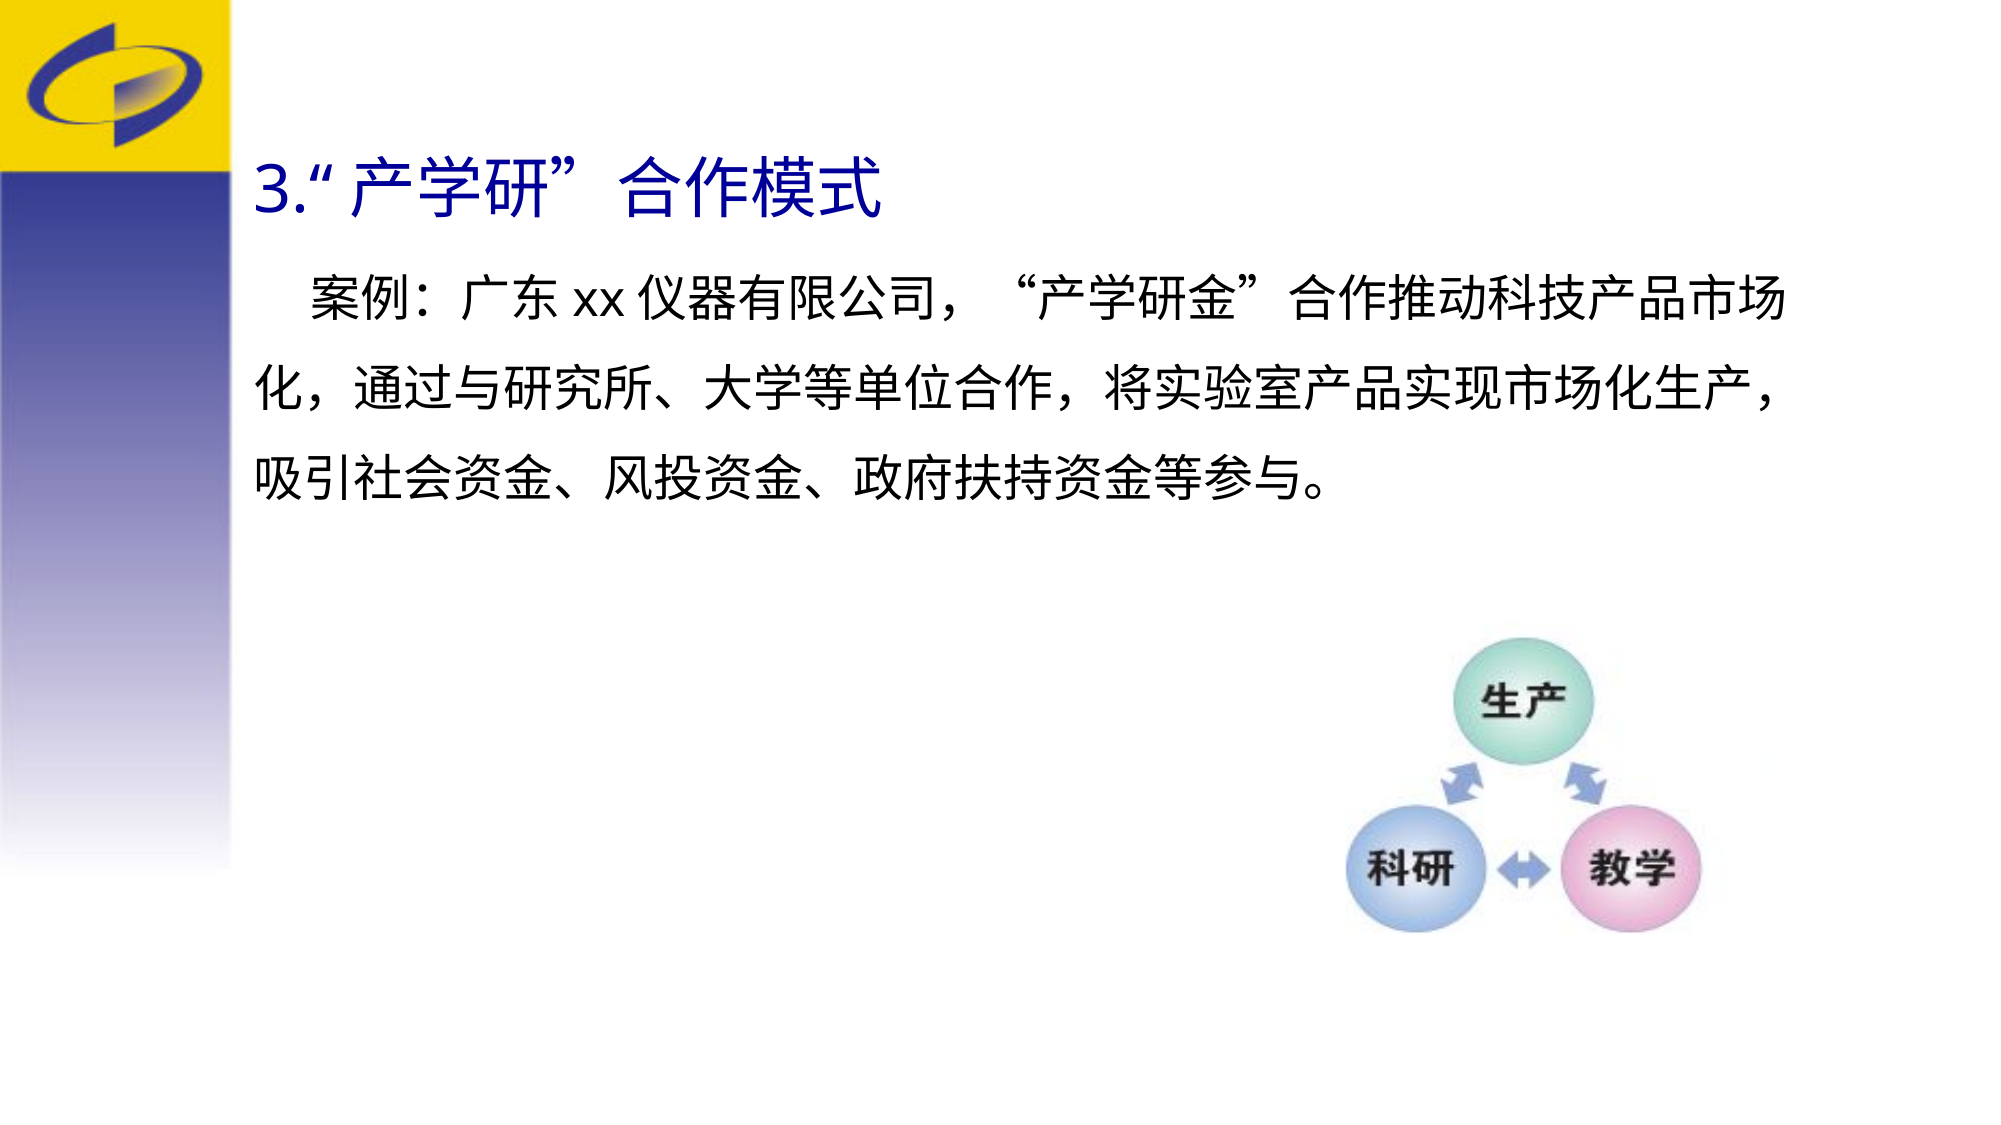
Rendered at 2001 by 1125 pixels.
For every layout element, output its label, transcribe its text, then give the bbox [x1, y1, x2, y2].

list 3.“产学研”合作模式 案例：广东xx仪器有限公司，“产学研金”合作推动科技产品市场化，通过与研究所、大学等单位合作，将实验室产品实现市场化生产，吸引社会资金、风投资金、政府扶持资金等参与。 [238, 138, 1855, 1062]
picture [0, 0, 2000, 1125]
